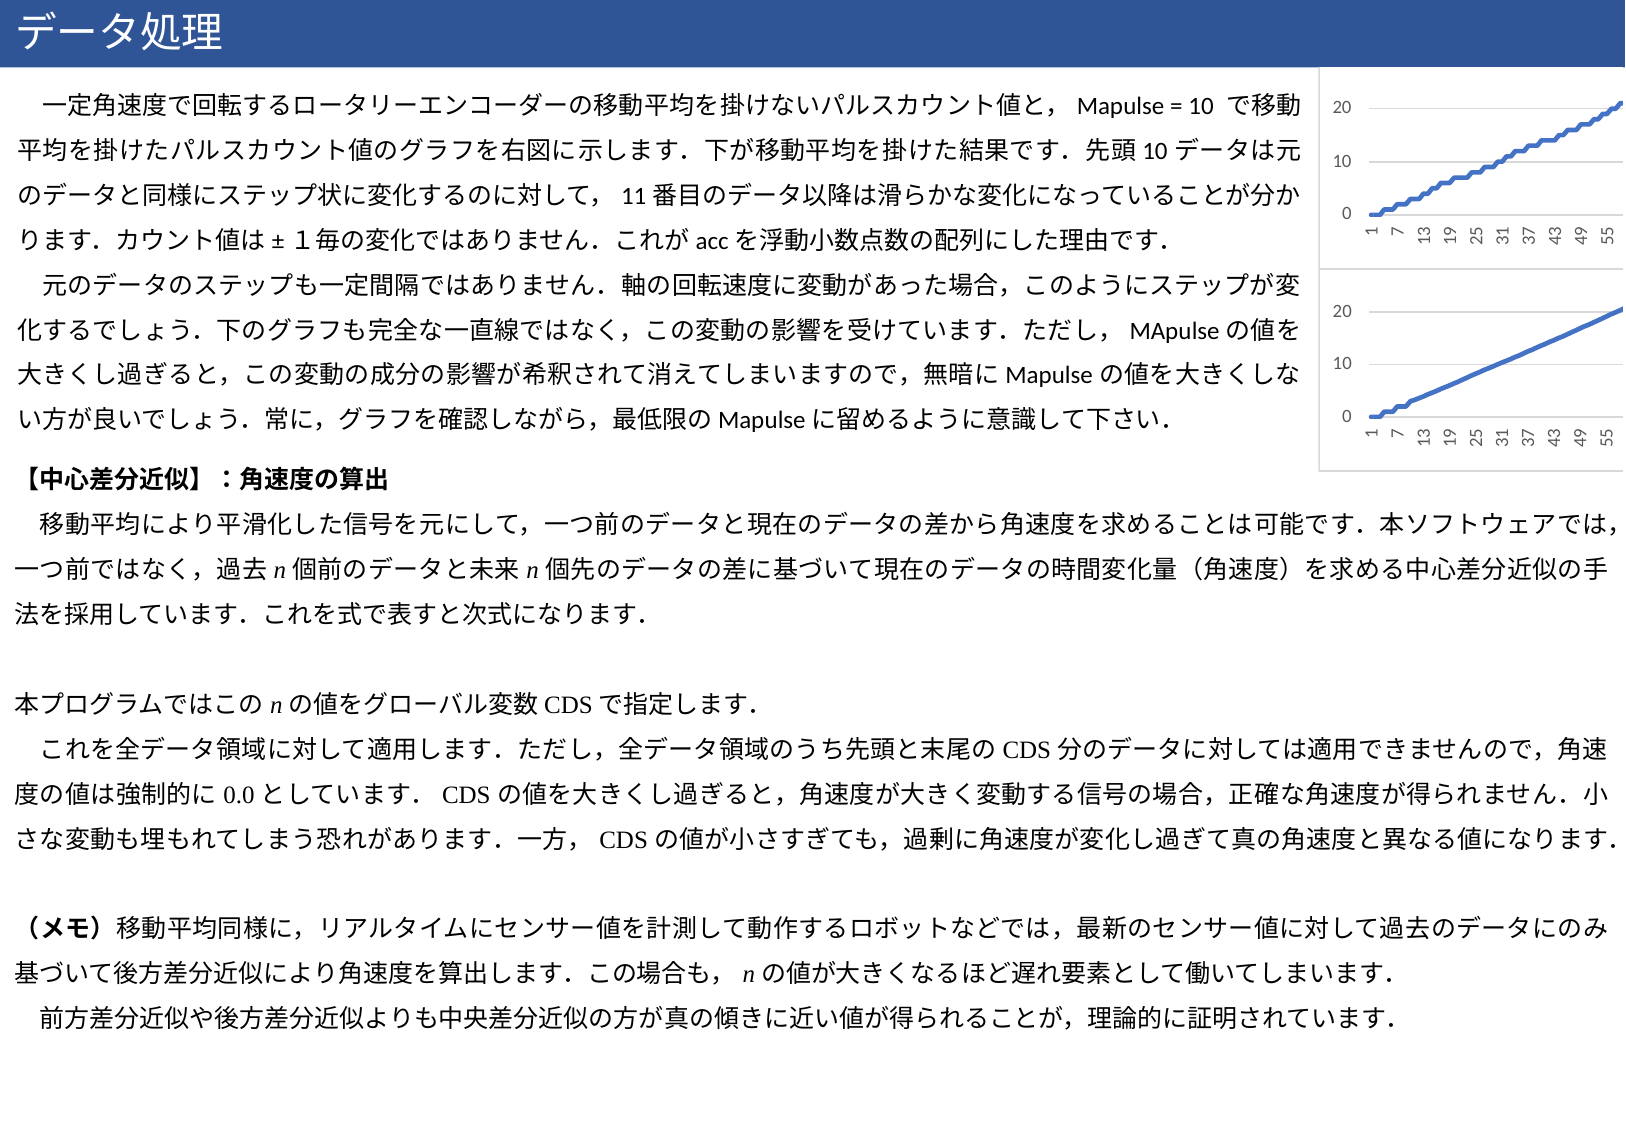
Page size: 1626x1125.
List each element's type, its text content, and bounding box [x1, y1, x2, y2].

text_box 一定角速度で回転するロータリーエンコーダーの移動平均を掛けないパルスカウント値と，Mapulse = 10 で移動平均を掛けたパルスカウント値のグラフを右図に示します．下が移動平均を掛けた結果です．先頭10データは元のデータと同様にステップ状に変化するのに対して，11番目のデータ以降は滑らかな変化になっていることが分かります．カウント値は±１毎の変化ではありません．これがaccを浮動小数点数の配列にした理由です． 元のデータのステップも一定間隔ではありません．軸の回転速度に変動があった場合，このようにステップが変化するでしょう．下のグラフも完全な一直線ではなく，この変動の影響を受けています．ただし，MApulseの値を大きくし過ぎると，この変動の成分の影響が希釈されて消えてしまいますので，無暗にMapulseの値を大きくしない方が良いでしょう．常に，グラフを確認しながら，最低限のMapulseに留めるように意識して下さい． [2, 67, 1316, 442]
picture [1318, 67, 1623, 472]
text_box データ処理 [0, 0, 1625, 68]
